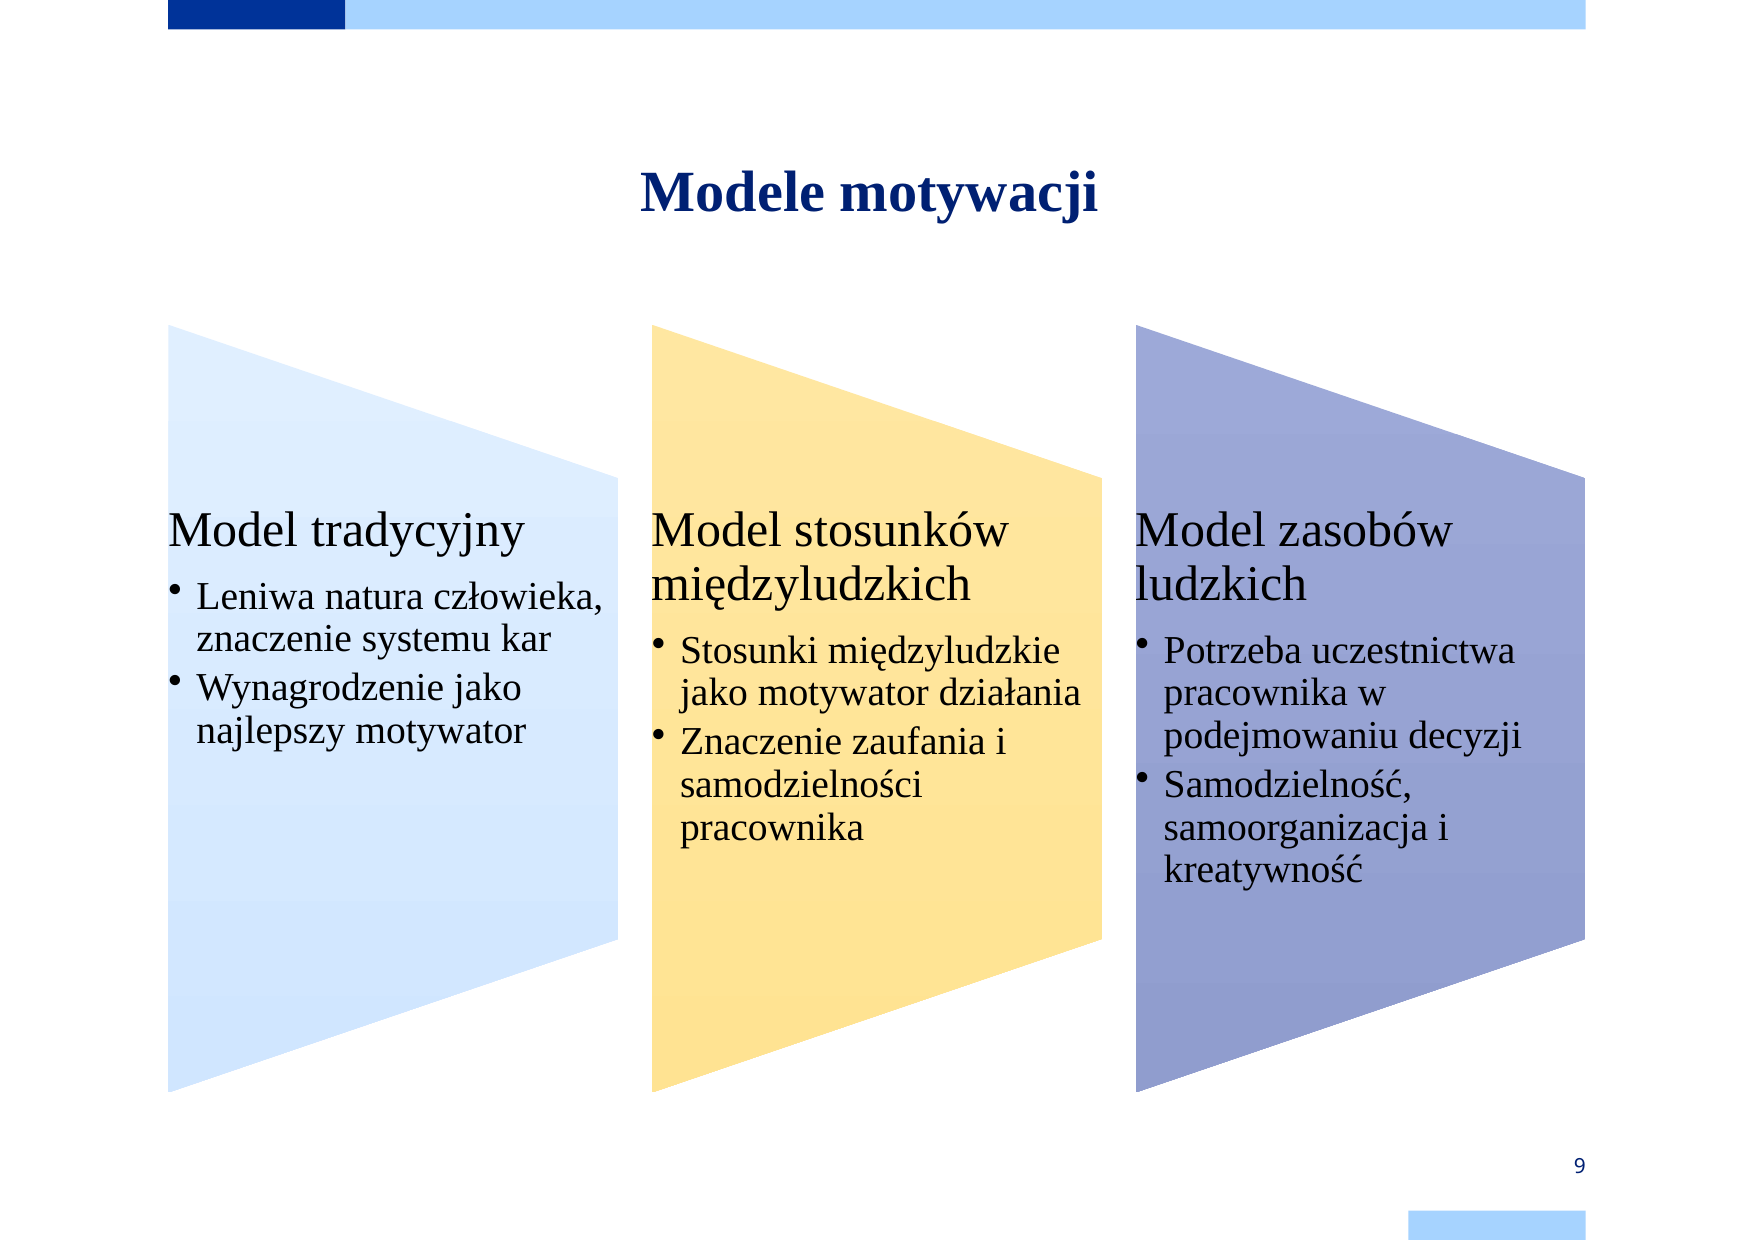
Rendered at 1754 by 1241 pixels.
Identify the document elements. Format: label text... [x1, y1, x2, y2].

slide_number 9 [1408, 1151, 1586, 1182]
title Modele motywacji [168, 147, 1586, 324]
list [168, 324, 1586, 1093]
